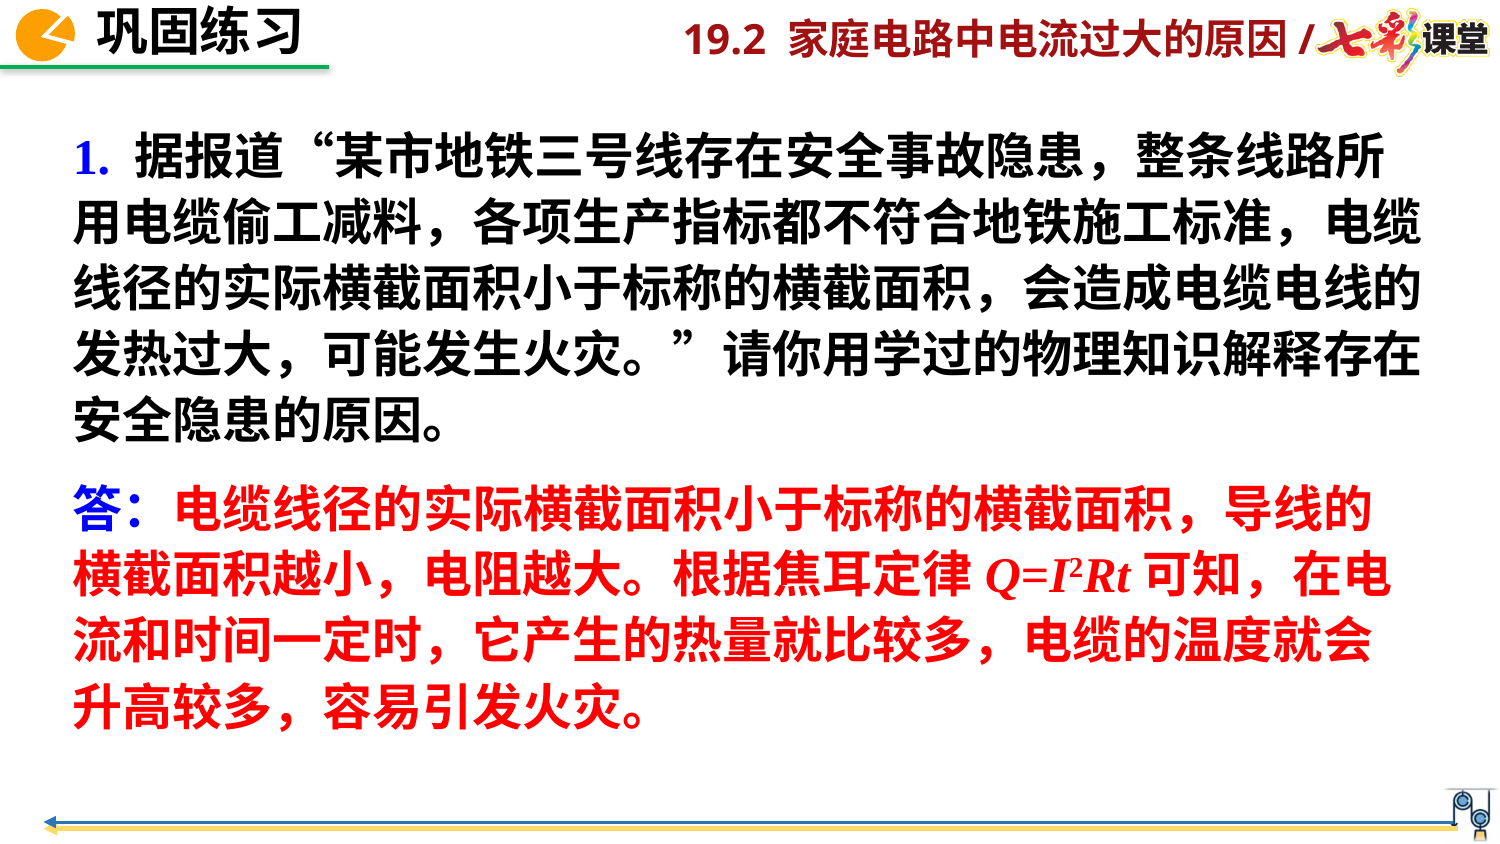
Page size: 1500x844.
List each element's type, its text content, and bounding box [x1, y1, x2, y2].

text_box 1. 据报道“某市地铁三号线存在安全事故隐患，整条线路所用电缆偷工减料，各项生产指标都不符合地铁施工标准，电缆线径的实际横截面积小于标称的横截面积，会造成电缆电线的发热过大，可能发生火灾。”请你用学过的物理知识解释存在安全隐患的原因。 [58, 111, 1445, 456]
picture [1313, 7, 1492, 77]
text_box 答：电缆线径的实际横截面积小于标称的横截面积，导线的横截面积越小，电阻越大。根据焦耳定律Q=I2Rt可知，在电流和时间一定时，它产生的热量就比较多，电缆的温度就会升高较多，容易引发火灾。 [58, 463, 1430, 743]
picture [1449, 793, 1493, 836]
